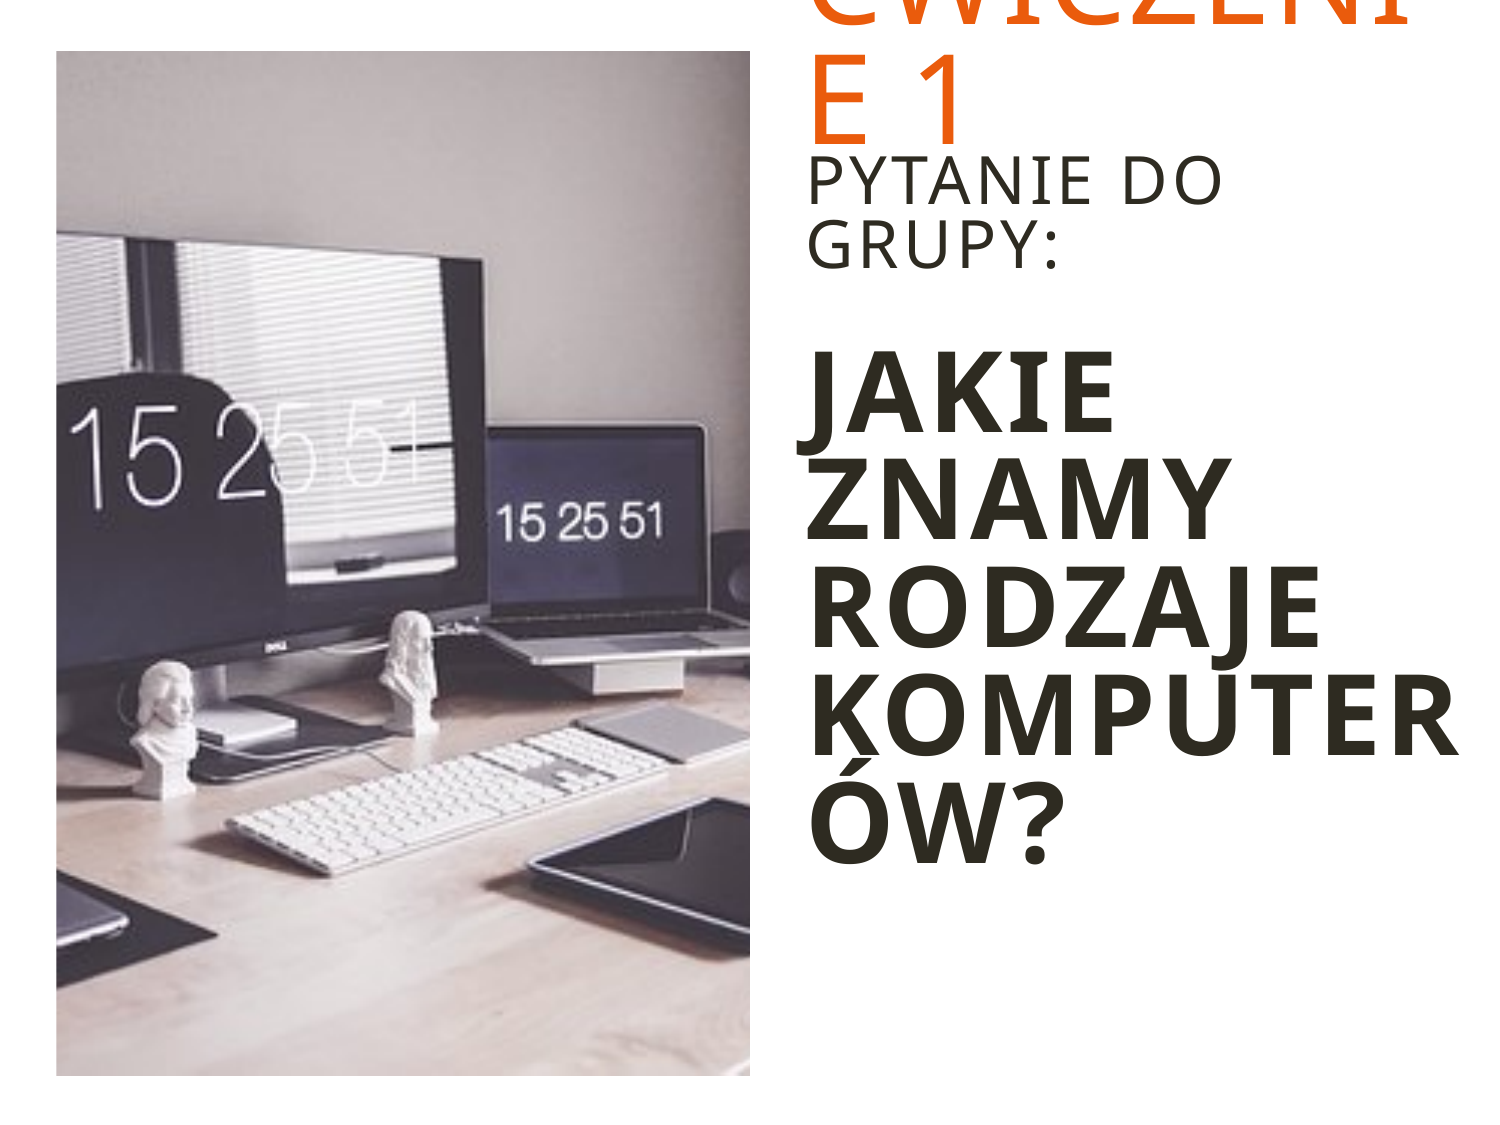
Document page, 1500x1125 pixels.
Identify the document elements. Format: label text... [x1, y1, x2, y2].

picture [56, 51, 751, 1076]
text_box ĆWICZENIE 1 [788, 46, 1500, 176]
title PYTANIE Do GRUPY: Jakie znamy rodzaje komputerów? [790, 176, 1500, 1125]
